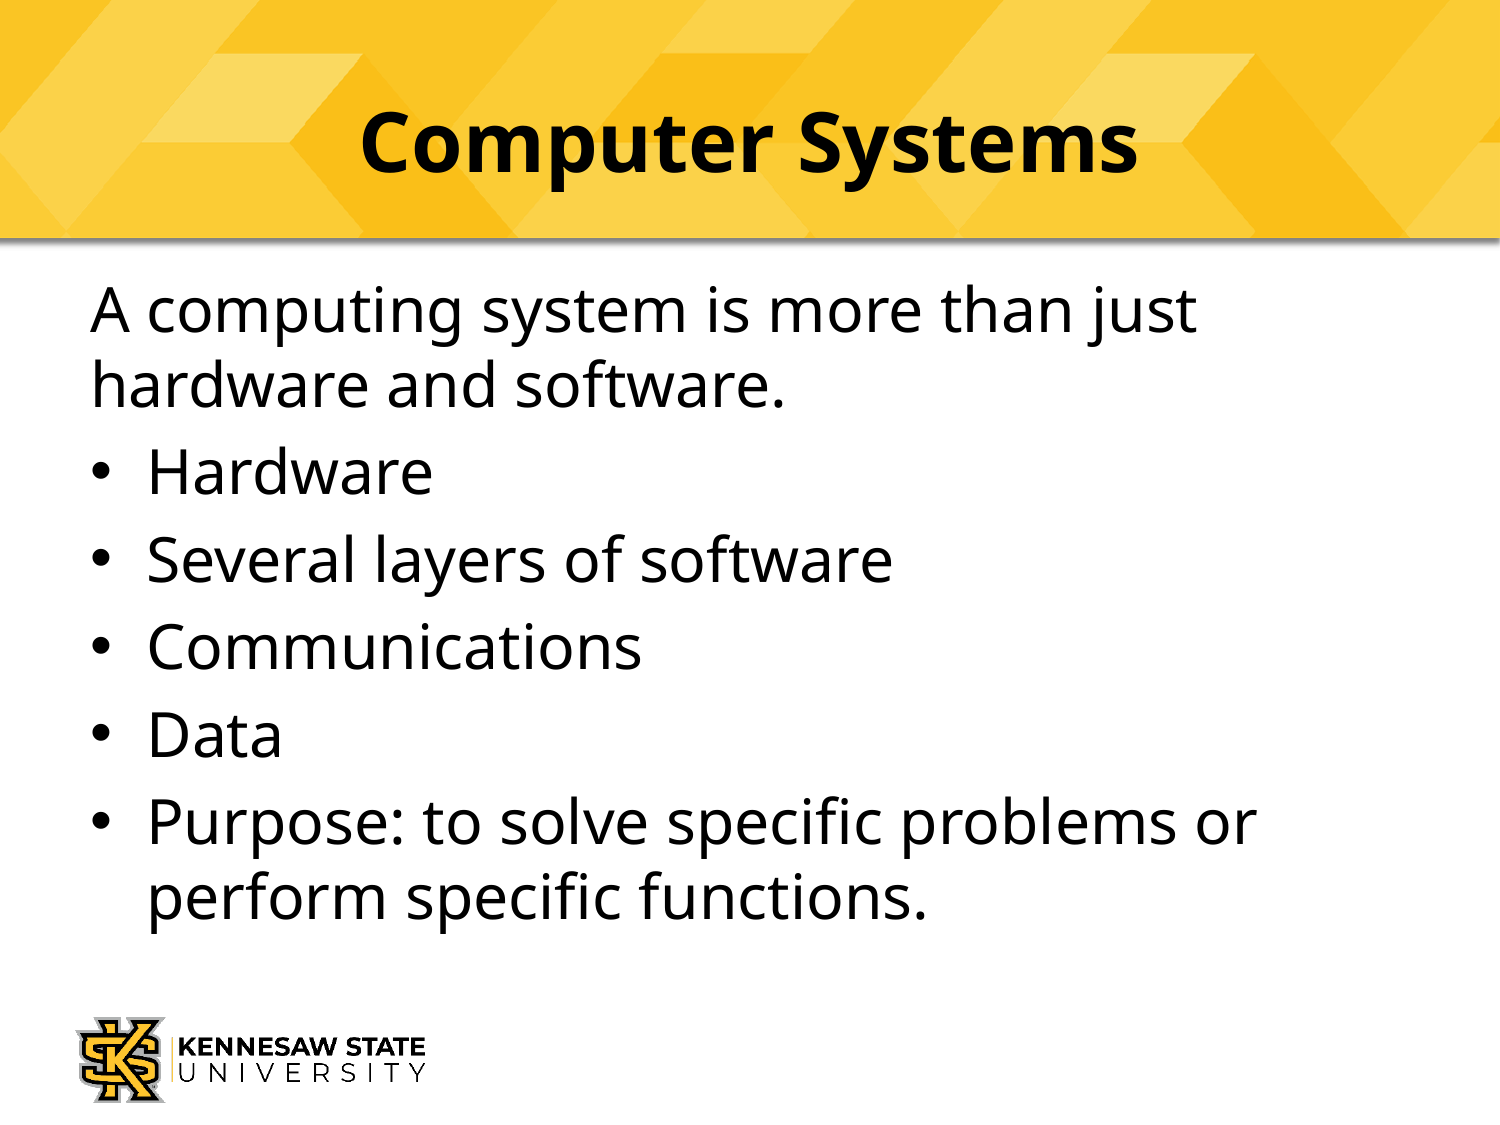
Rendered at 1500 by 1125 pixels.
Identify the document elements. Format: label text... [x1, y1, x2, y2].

picture [0, 0, 1500, 251]
list A computing system is more than just hardware and software. Hardware Several layers of software Communications Data Purpose: to solve specific problems or perform specific functions. [75, 262, 1425, 1005]
picture [75, 1017, 425, 1103]
title Computer Systems [75, 45, 1425, 233]
